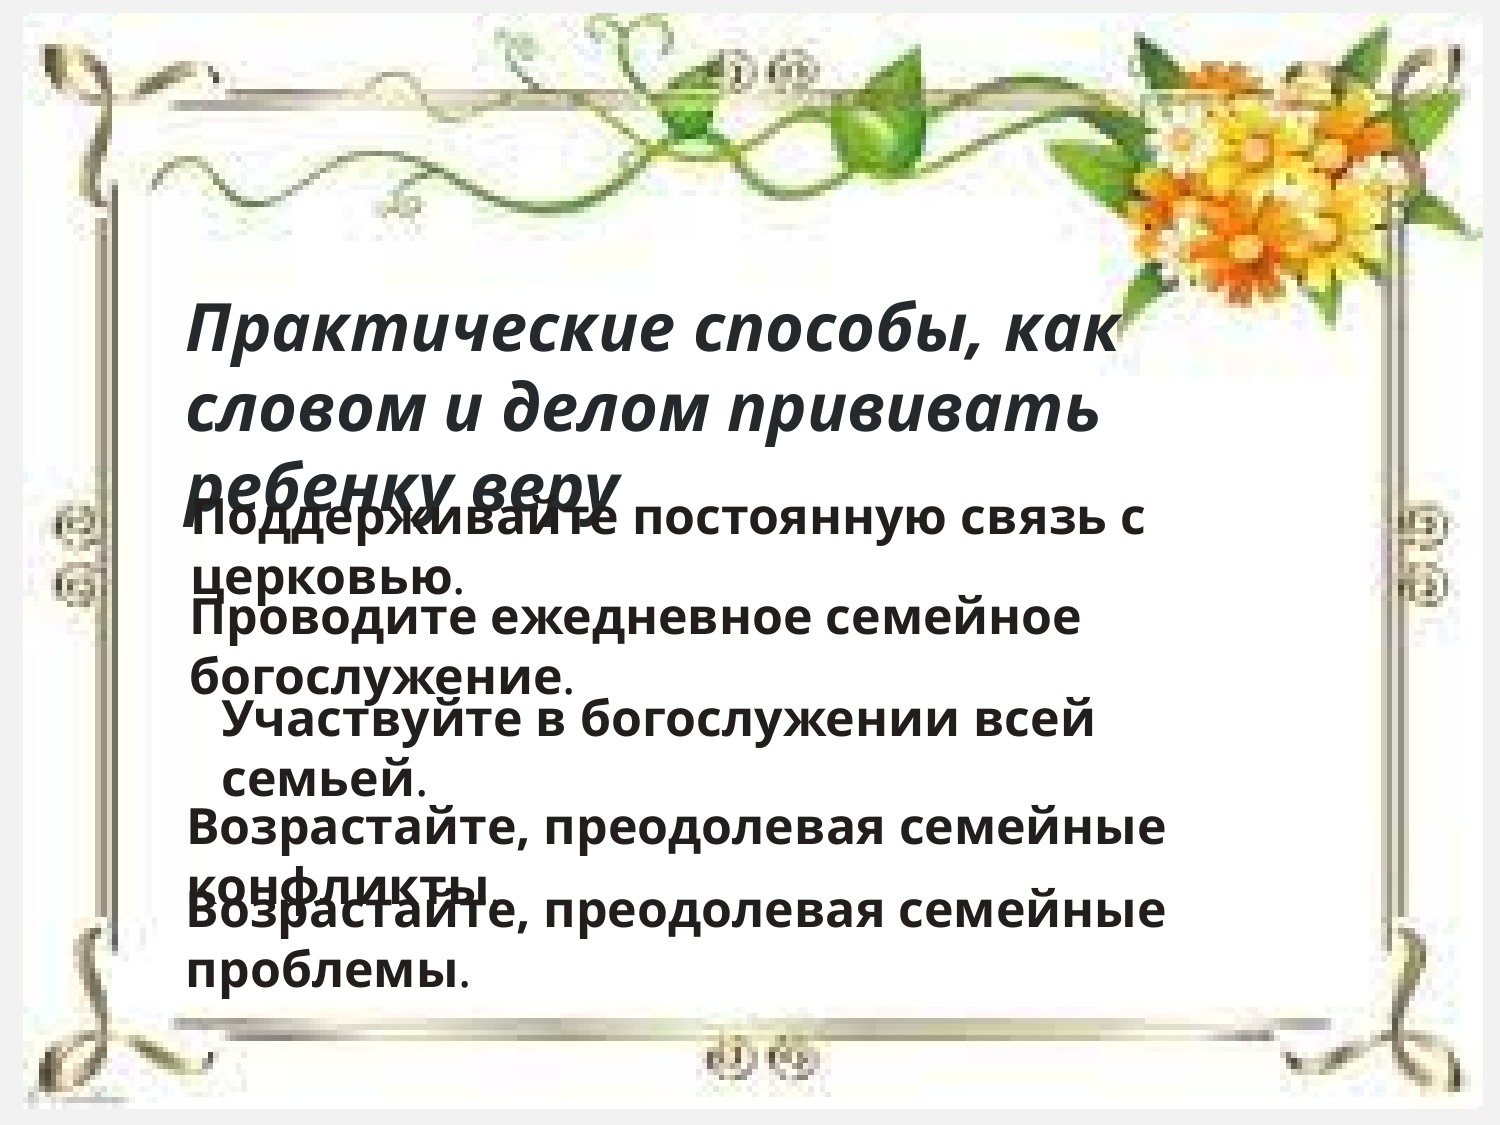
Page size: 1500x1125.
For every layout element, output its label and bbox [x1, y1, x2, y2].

picture [23, 16, 1477, 1109]
list [29, 13, 1483, 1106]
